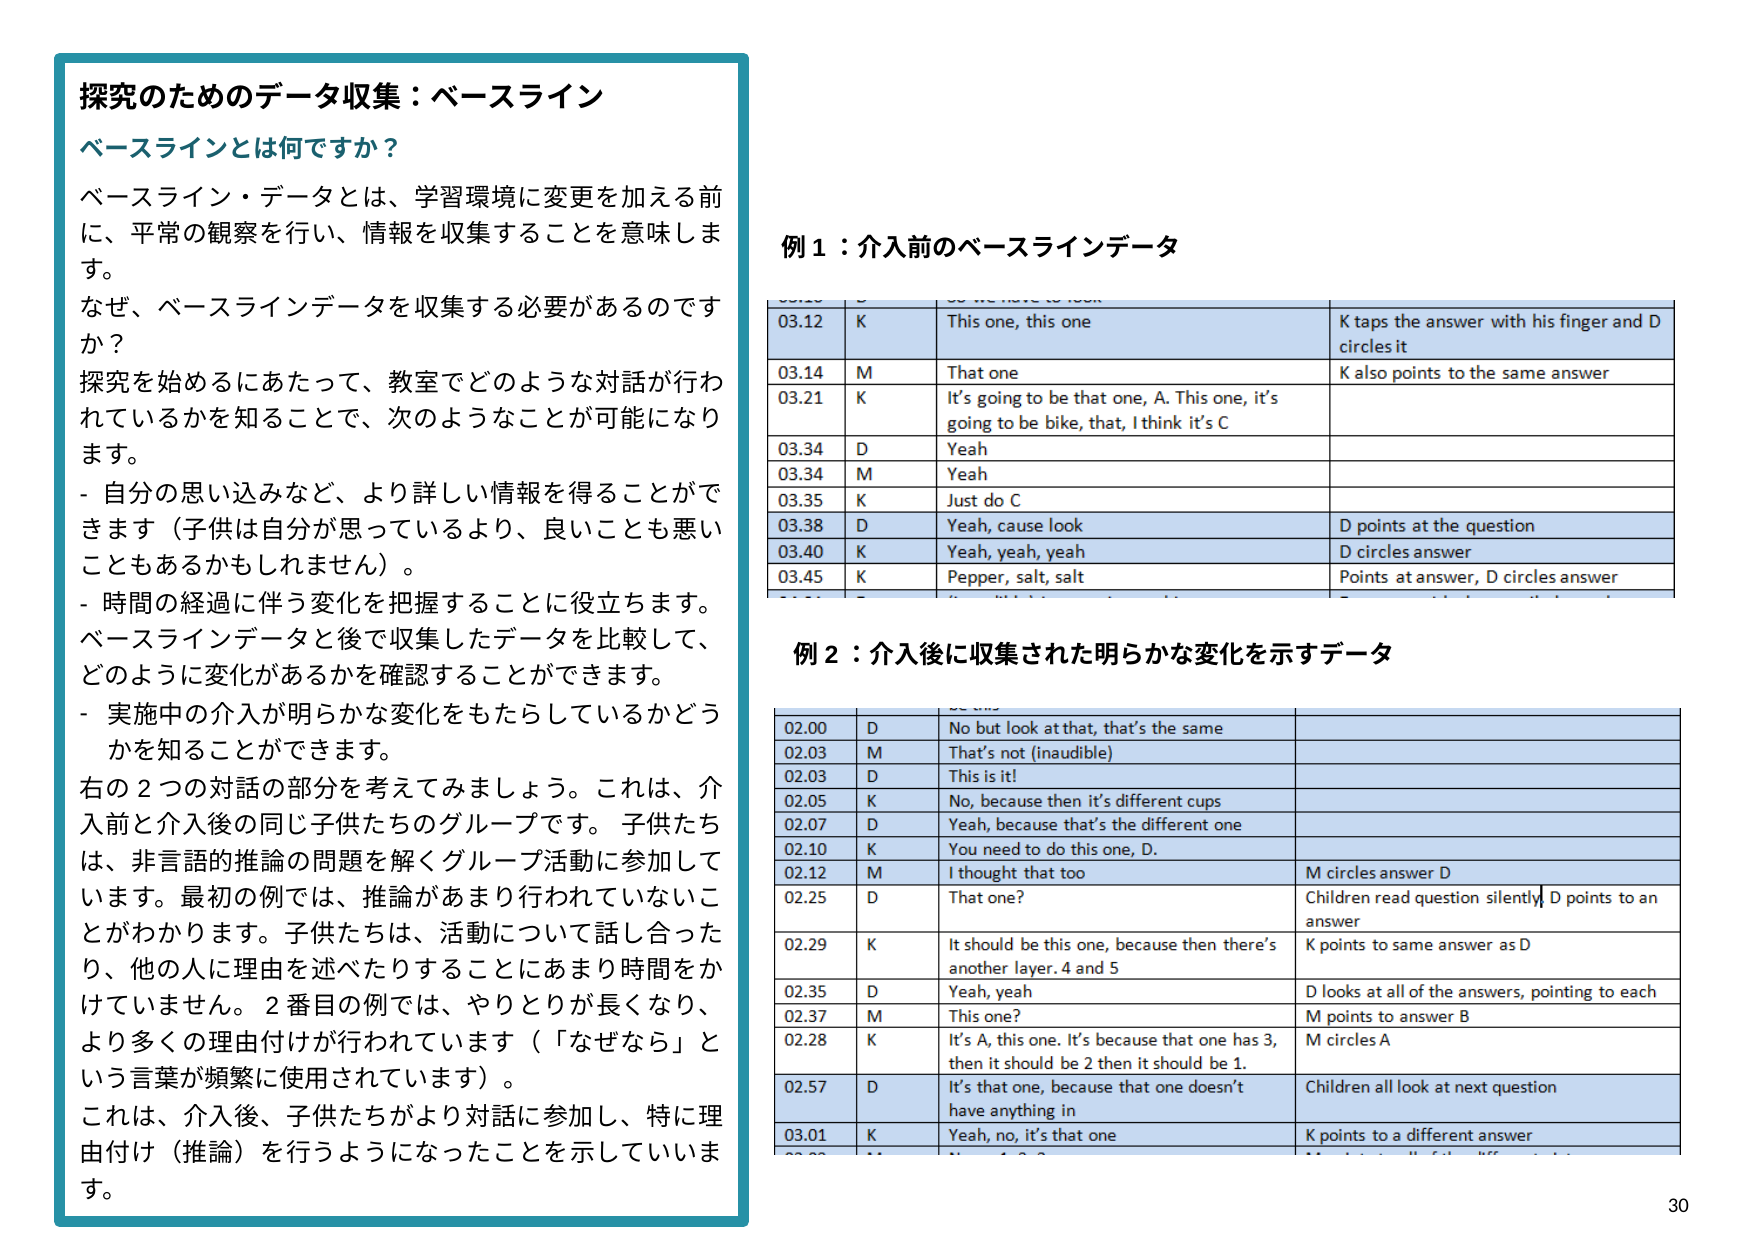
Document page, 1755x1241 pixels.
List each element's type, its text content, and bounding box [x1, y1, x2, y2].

text_box 探究のためのデータ収集：ベースライン ベースラインとは何ですか？ [77, 75, 641, 163]
slide_number 30 [1661, 1189, 1728, 1241]
text_box 例2：介入後に収集された明らかな変化を示すデータ [791, 636, 1564, 669]
text_box ベースライン・データとは、学習環境に変更を加える前に、平常の観察を行い、情報を収集することを意味します。 なぜ、ベースラインデータを収集する必要があるのですか？ 探究を始めるにあたって、教室でどのような対話が行われているかを知ることで、次のようなことが可能になります。 - 自分の思い込みなど、より詳しい情報を得ることができます（子供は自分が思っているより、良いことも悪いこともあるかもしれません）。 - 時間の経過に伴う変化を把握することに役立ちます。ベースラインデータと後で収集したデータを比較して、どのように変化があるかを確認することができます。 実施中の介入が明らかな変化をもたらしているかどうかを知ることができます。 右の2つの対話の部分を考えてみましょう。これは、介入前と介入後の同じ子供たちのグループです。 子供たちは、非言語的推論の問題を解くグループ活動に参加しています。最初の例では、推論があまり行われていないことがわかります。子供たちは、活動について話し合ったり、他の人に理由を述べたりすることにあまり時間をかけていません。2番目の例では、やりとりが長くなり、より多くの理由付けが行われています（「なぜなら」という言葉が頻繁に使用されています）。 これは、介入後、子供たちがより対話に参加し、特に理由付け（推論）を行うようになったことを示していいます。 [77, 172, 724, 1241]
text_box 例1：介入前のベースラインデータ [779, 229, 1291, 262]
picture [767, 299, 1675, 598]
picture [774, 708, 1681, 1155]
text_box [59, 58, 744, 1222]
